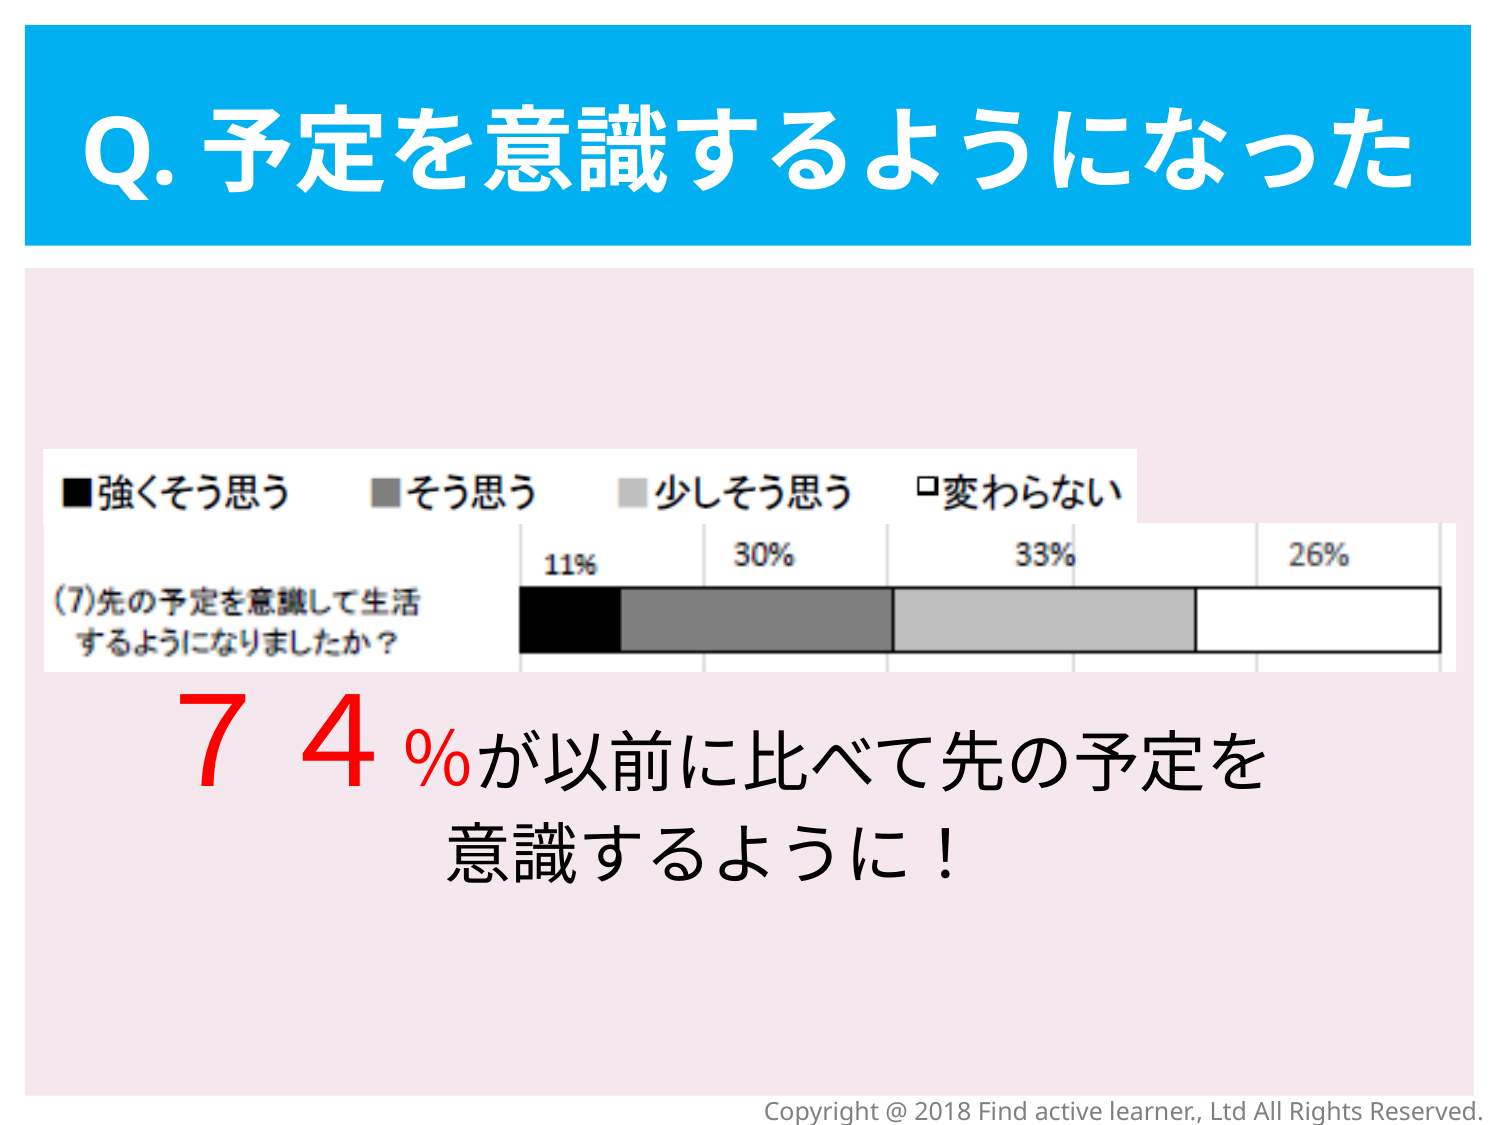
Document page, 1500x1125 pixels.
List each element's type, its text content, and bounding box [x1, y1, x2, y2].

text_box Q.予定を意識するようになった [0, 24, 1500, 270]
text_box Copyright @ 2018 Find active learner., Ltd All Rights Reserved. [708, 1095, 1500, 1125]
text_box ７４％が以前に比べて先の予定を 意識するように！ [92, 681, 1324, 899]
picture [43, 448, 1457, 673]
